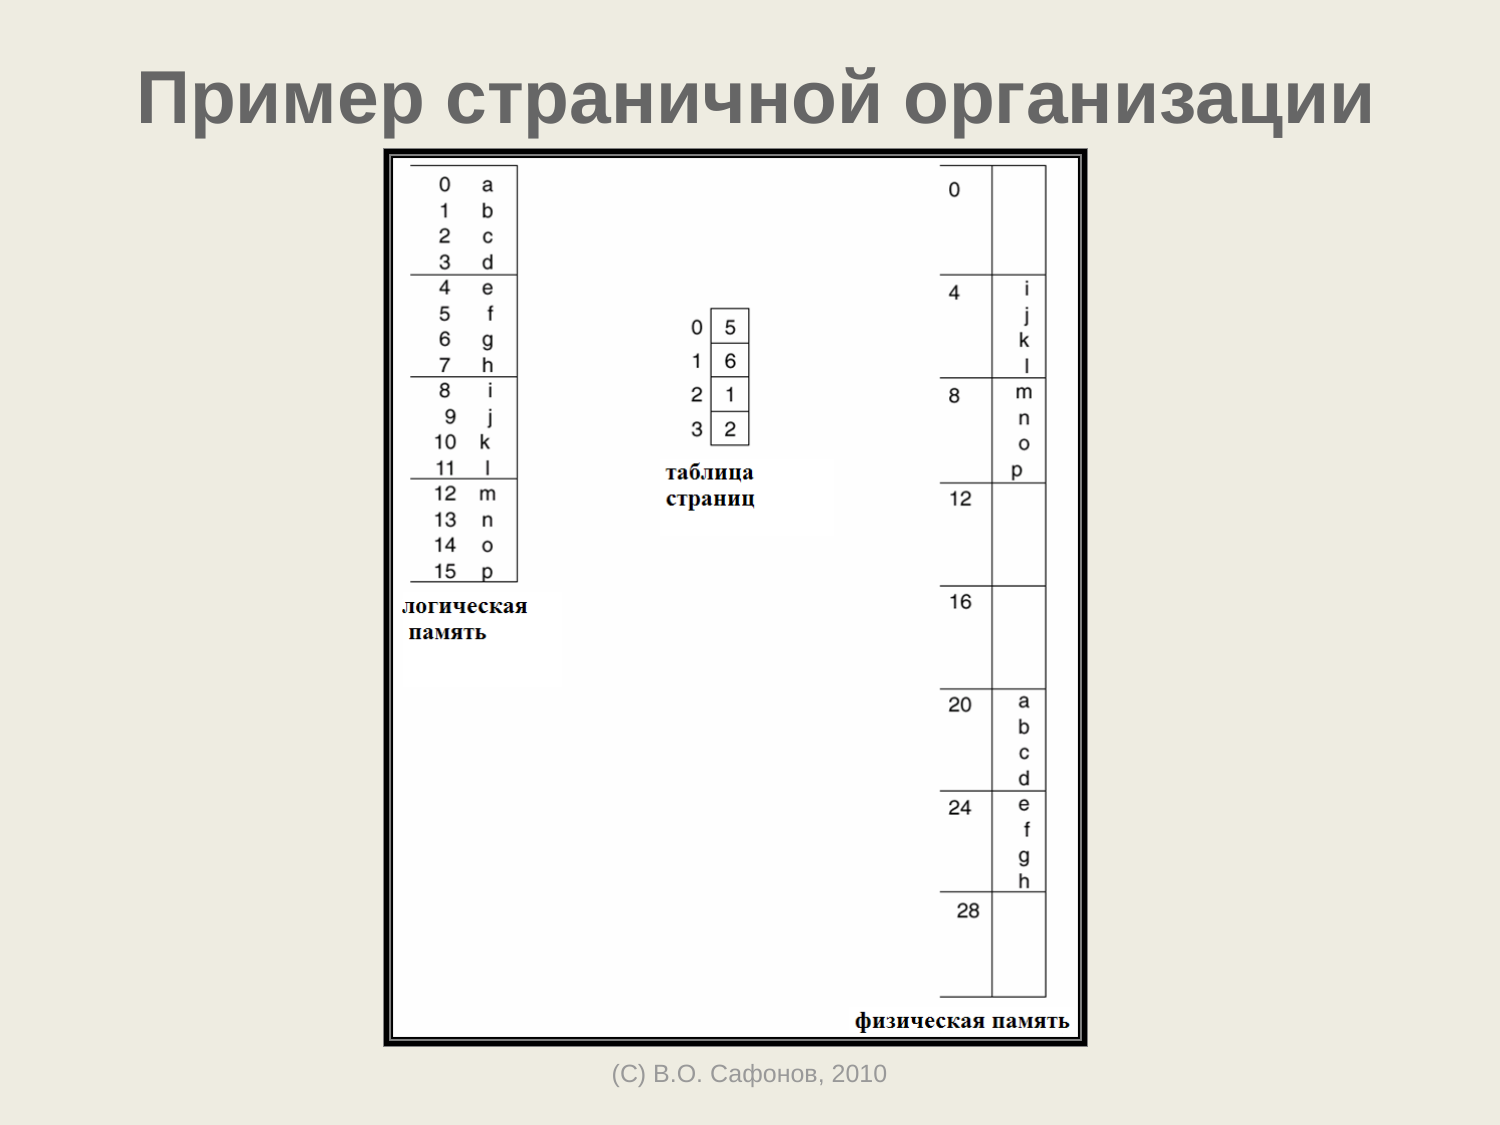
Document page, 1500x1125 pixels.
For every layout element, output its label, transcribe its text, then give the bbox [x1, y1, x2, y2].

footer (C) В.О. Сафонов, 2010 [512, 1048, 988, 1103]
title Пример страничной организации [112, 37, 1400, 150]
picture [383, 148, 1088, 1048]
